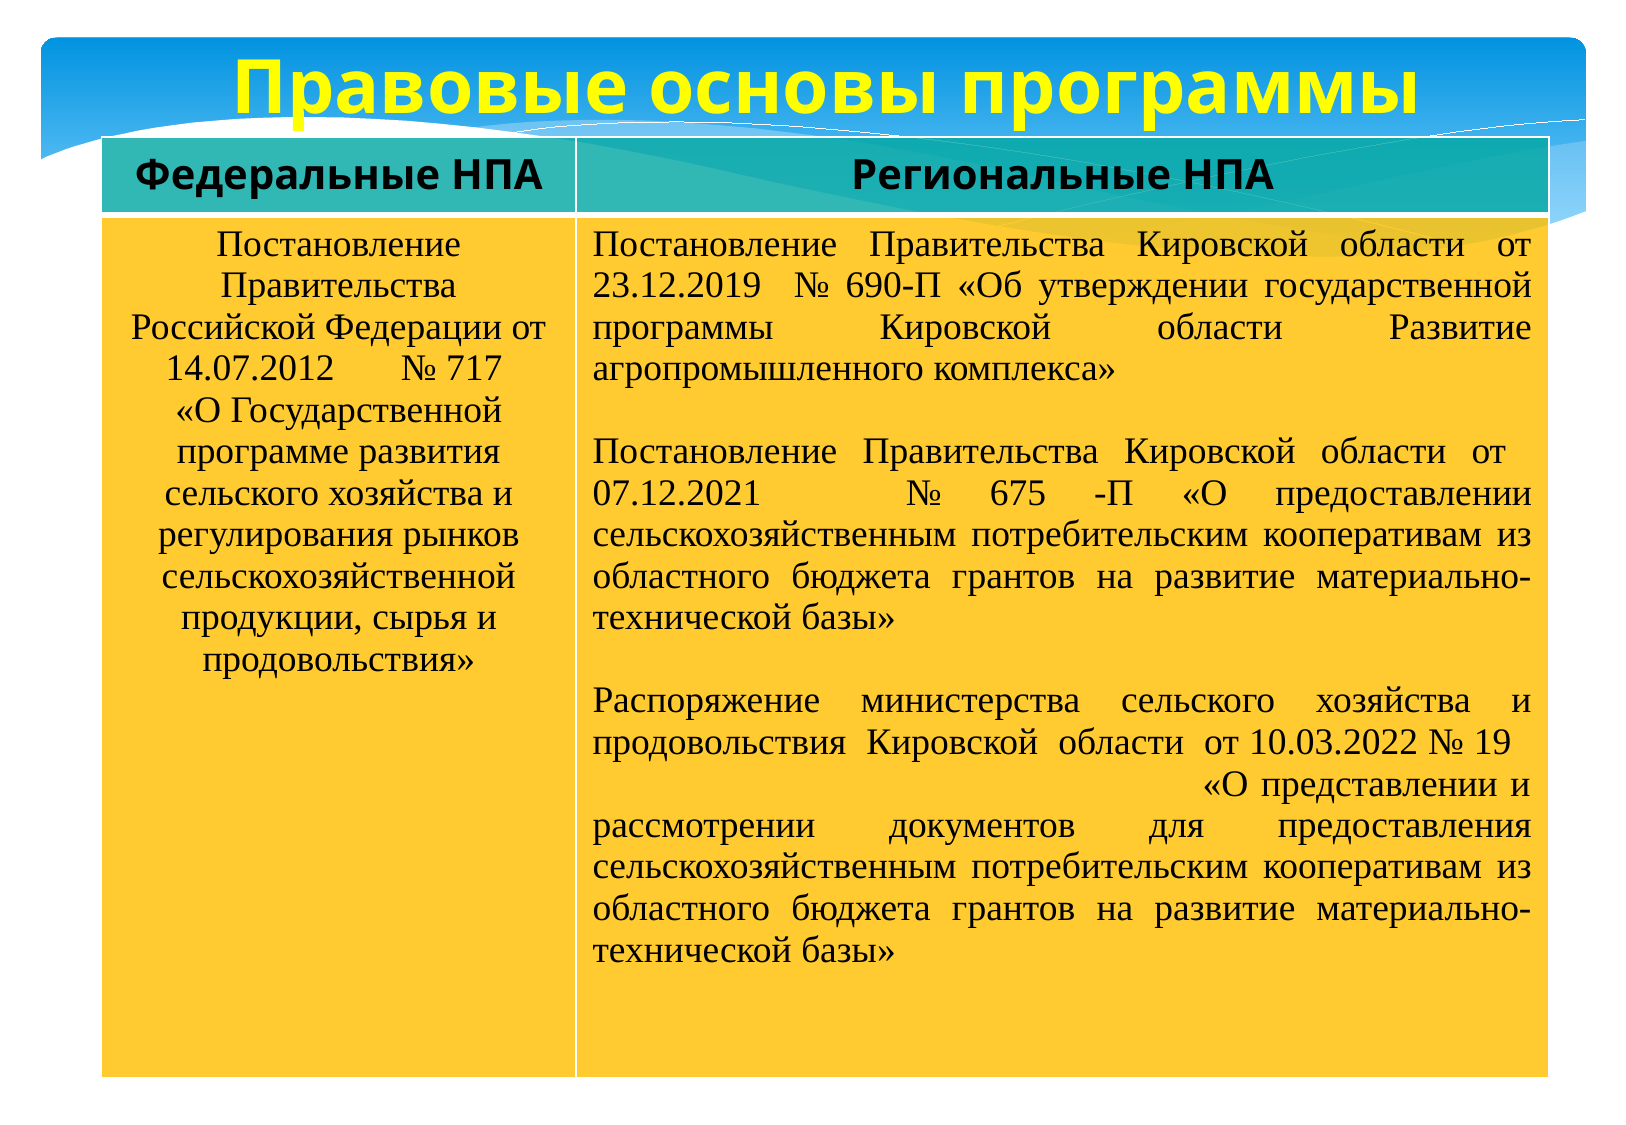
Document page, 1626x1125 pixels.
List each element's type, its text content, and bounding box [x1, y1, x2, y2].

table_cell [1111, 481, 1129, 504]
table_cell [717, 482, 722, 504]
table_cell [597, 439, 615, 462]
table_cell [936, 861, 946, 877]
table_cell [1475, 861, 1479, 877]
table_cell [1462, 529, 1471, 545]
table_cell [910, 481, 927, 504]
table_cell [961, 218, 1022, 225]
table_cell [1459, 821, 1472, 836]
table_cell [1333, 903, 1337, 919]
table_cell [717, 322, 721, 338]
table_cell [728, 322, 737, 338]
table_cell Постановление Правительства Кировской области от 23.12.2019 № 690-П «Об утверждении государственной программы Кировской области Развитие агропромышленного комплекса» Постановление Правительства Кировской области от 07.12.2021 № 675 -П «О предоставлении сельскохозяйственным потребительским кооперативам из областного бюджета грантов на развитие материально-технической базы» Распоряжение министерства сельского хозяйства и продовольствия Кировской области от 10.03.2022 № 19 «О представлении и рассмотрении документов для предоставления сельскохозяйственным потребительским кооперативам из областного бюджета грантов на развитие материально-технической базы» [1007, 218, 1548, 263]
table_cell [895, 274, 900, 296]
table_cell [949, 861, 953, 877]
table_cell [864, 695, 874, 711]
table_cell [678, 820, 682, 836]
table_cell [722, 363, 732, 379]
table_cell Постановление Правительства Российской Федерации от 14.07.2012 № 717 «О Государственной программе развития сельского хозяйства и регулирования рынков сельскохозяйственной продукции, сырья и продовольствия» [102, 218, 575, 1077]
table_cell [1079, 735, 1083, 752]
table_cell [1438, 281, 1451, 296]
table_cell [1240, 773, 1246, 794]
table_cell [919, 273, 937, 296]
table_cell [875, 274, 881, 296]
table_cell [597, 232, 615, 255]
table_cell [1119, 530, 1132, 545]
table_header Региональные НПА [577, 138, 1548, 212]
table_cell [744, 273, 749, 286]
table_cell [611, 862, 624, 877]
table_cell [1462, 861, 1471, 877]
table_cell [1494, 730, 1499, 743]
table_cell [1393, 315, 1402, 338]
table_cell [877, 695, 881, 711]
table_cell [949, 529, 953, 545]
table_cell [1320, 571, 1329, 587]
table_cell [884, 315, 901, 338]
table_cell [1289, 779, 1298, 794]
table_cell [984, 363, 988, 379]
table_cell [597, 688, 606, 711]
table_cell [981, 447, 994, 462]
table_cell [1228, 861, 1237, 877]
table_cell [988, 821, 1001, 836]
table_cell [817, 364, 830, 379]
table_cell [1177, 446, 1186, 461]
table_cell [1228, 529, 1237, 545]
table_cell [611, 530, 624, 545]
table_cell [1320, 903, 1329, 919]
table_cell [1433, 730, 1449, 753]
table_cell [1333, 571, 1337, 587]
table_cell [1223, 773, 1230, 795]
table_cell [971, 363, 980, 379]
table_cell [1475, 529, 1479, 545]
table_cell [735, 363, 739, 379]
text_box Правовые основы программы [165, 30, 1508, 136]
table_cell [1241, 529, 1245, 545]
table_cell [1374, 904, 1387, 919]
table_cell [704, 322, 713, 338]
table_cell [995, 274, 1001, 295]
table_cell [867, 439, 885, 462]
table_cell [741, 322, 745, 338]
table_header Федеральные НПА [102, 138, 575, 212]
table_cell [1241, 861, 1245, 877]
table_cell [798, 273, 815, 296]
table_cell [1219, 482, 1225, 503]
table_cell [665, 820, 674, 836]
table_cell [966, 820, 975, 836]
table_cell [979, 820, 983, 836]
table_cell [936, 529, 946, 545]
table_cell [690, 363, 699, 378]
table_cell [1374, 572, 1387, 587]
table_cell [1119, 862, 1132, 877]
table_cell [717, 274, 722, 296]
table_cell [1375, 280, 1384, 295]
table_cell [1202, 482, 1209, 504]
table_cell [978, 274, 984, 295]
